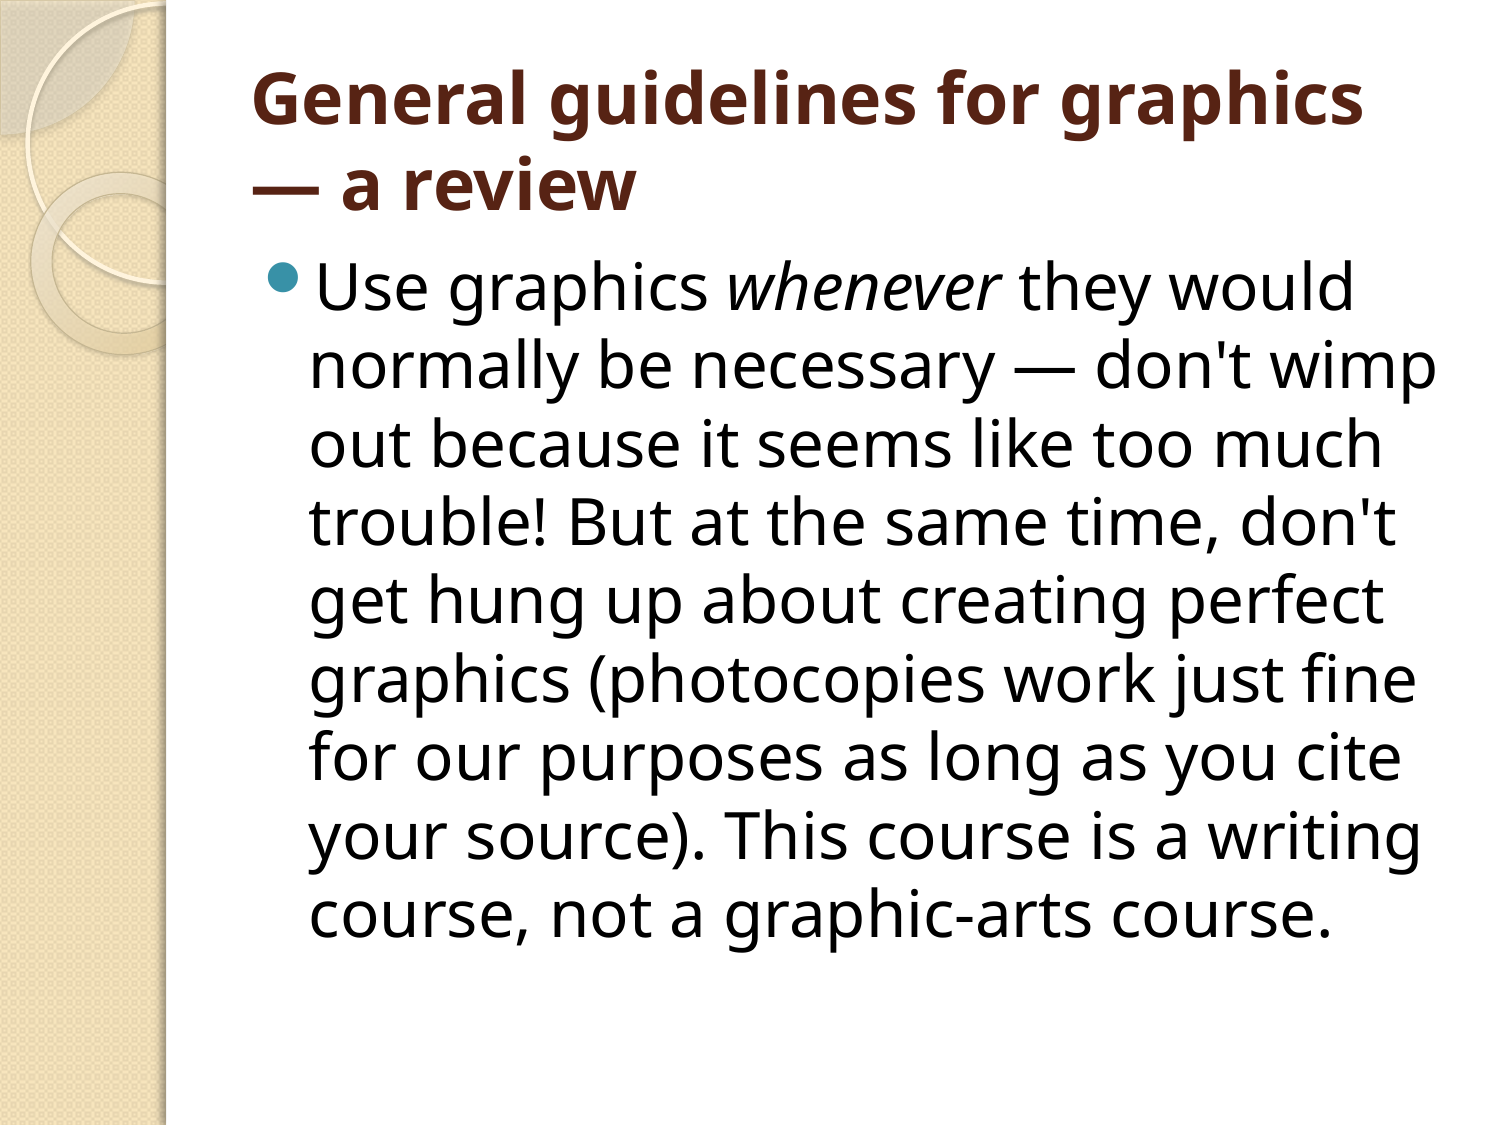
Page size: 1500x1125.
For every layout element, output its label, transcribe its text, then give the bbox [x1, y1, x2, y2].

list Use graphics whenever they would normally be necessary — don't wimp out because it seems like too much trouble! But at the same time, don't get hung up about creating perfect graphics (photocopies work just fine for our purposes as long as you cite your source). This course is a writing course, not a graphic-arts course. [235, 237, 1466, 1025]
title General guidelines for graphics — a review [235, 45, 1466, 233]
